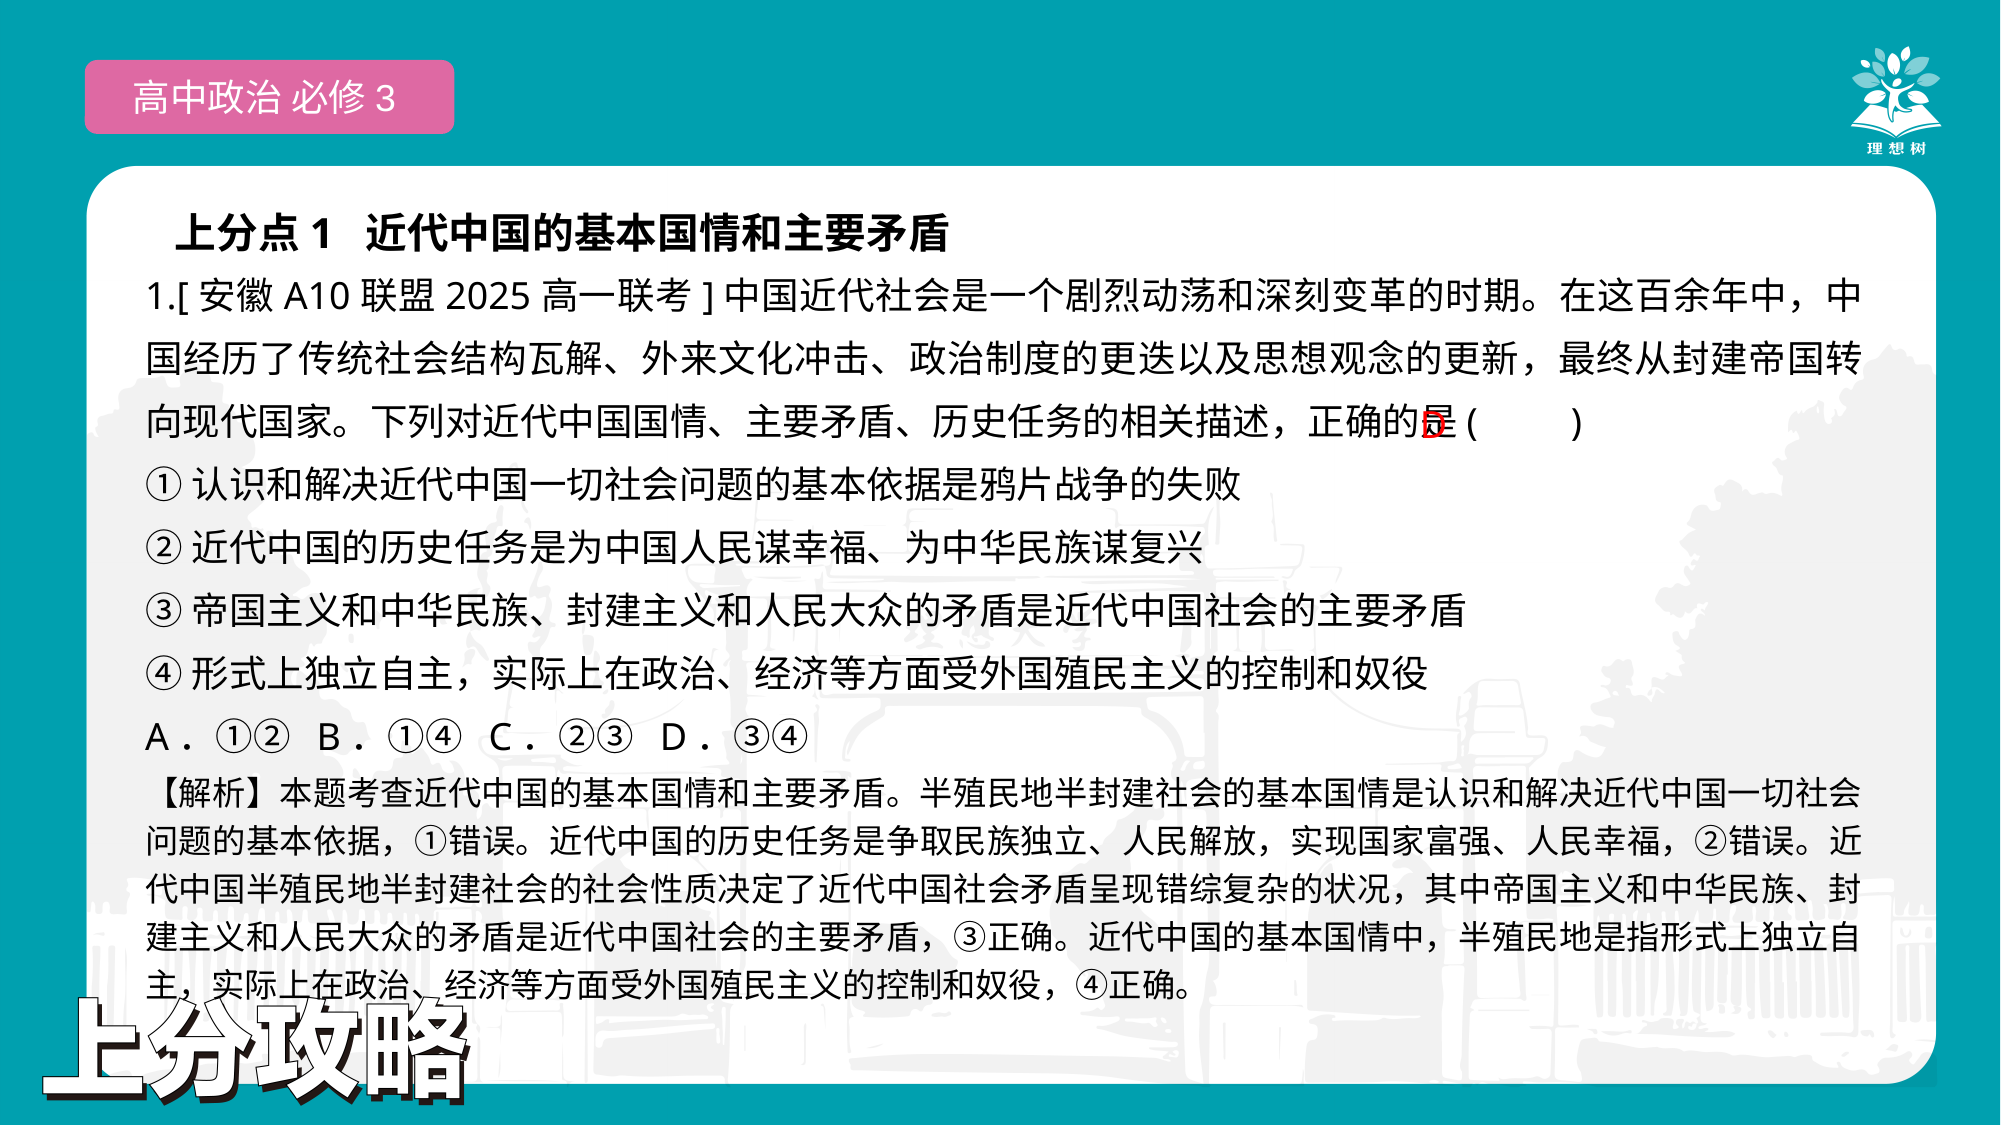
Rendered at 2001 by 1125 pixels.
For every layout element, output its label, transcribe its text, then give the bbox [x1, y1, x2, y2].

picture [0, 0, 2001, 1125]
text_box 1.[安徽A10联盟2025高一联考]中国近代社会是一个剧烈动荡和深刻变革的时期。在这百余年中，中国经历了传统社会结构瓦解、外来文化冲击、政治制度的更迭以及思想观念的更新，最终从封建帝国转向现代国家。下列对近代中国国情、主要矛盾、历史任务的相关描述，正确的是( ) ①认识和解决近代中国一切社会问题的基本依据是鸦片战争的失败 ②近代中国的历史任务是为中国人民谋幸福、为中华民族谋复兴 ③帝国主义和中华民族、封建主义和人民大众的矛盾是近代中国社会的主要矛盾 ④形式上独立自主，实际上在政治、经济等方面受外国殖民主义的控制和奴役 A．①② B．①④ C．②③ D．③④ [130, 246, 1880, 757]
text_box D [1395, 371, 1513, 454]
text_box 【解析】本题考查近代中国的基本国情和主要矛盾。半殖民地半封建社会的基本国情是认识和解决近代中国一切社会问题的基本依据，①错误。近代中国的历史任务是争取民族独立、人民解放，实现国家富强、人民幸福，②错误。近代中国半殖民地半封建社会的社会性质决定了近代中国社会矛盾呈现错综复杂的状况，其中帝国主义和中华民族、封建主义和人民大众的矛盾是近代中国社会的主要矛盾，③正确。近代中国的基本国情中，半殖民地是指形式上独立自主，实际上在政治、经济等方面受外国殖民主义的控制和奴役，④正确。 [130, 757, 1880, 1012]
text_box 上分点1 近代中国的基本国情和主要矛盾 [159, 199, 1206, 264]
text_box 高中政治 必修3 [83, 58, 456, 135]
